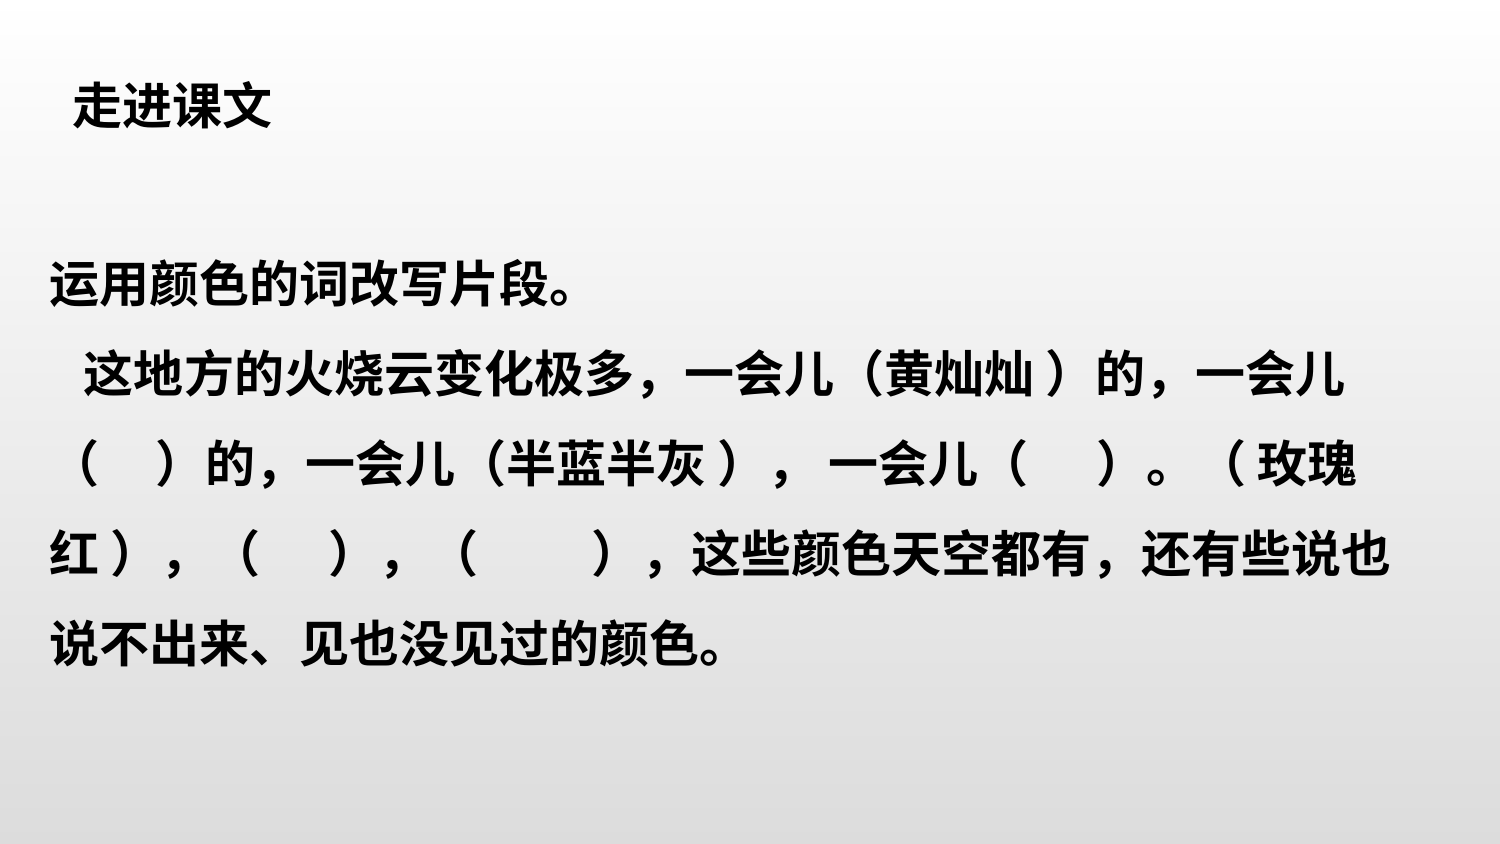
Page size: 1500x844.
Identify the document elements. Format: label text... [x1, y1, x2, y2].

text_box 运用颜色的词改写片段。 这地方的火烧云变化极多，一会儿（黄灿灿 ）的，一会儿（ ）的，一会儿（半蓝半灰 ）， 一会儿（ ）。（ 玫瑰红 ），（ ），（ ），这些颜色天空都有，还有些说也说不出来、见也没见过的颜色。 [38, 216, 1402, 678]
text_box 走进课文 [61, 68, 510, 140]
